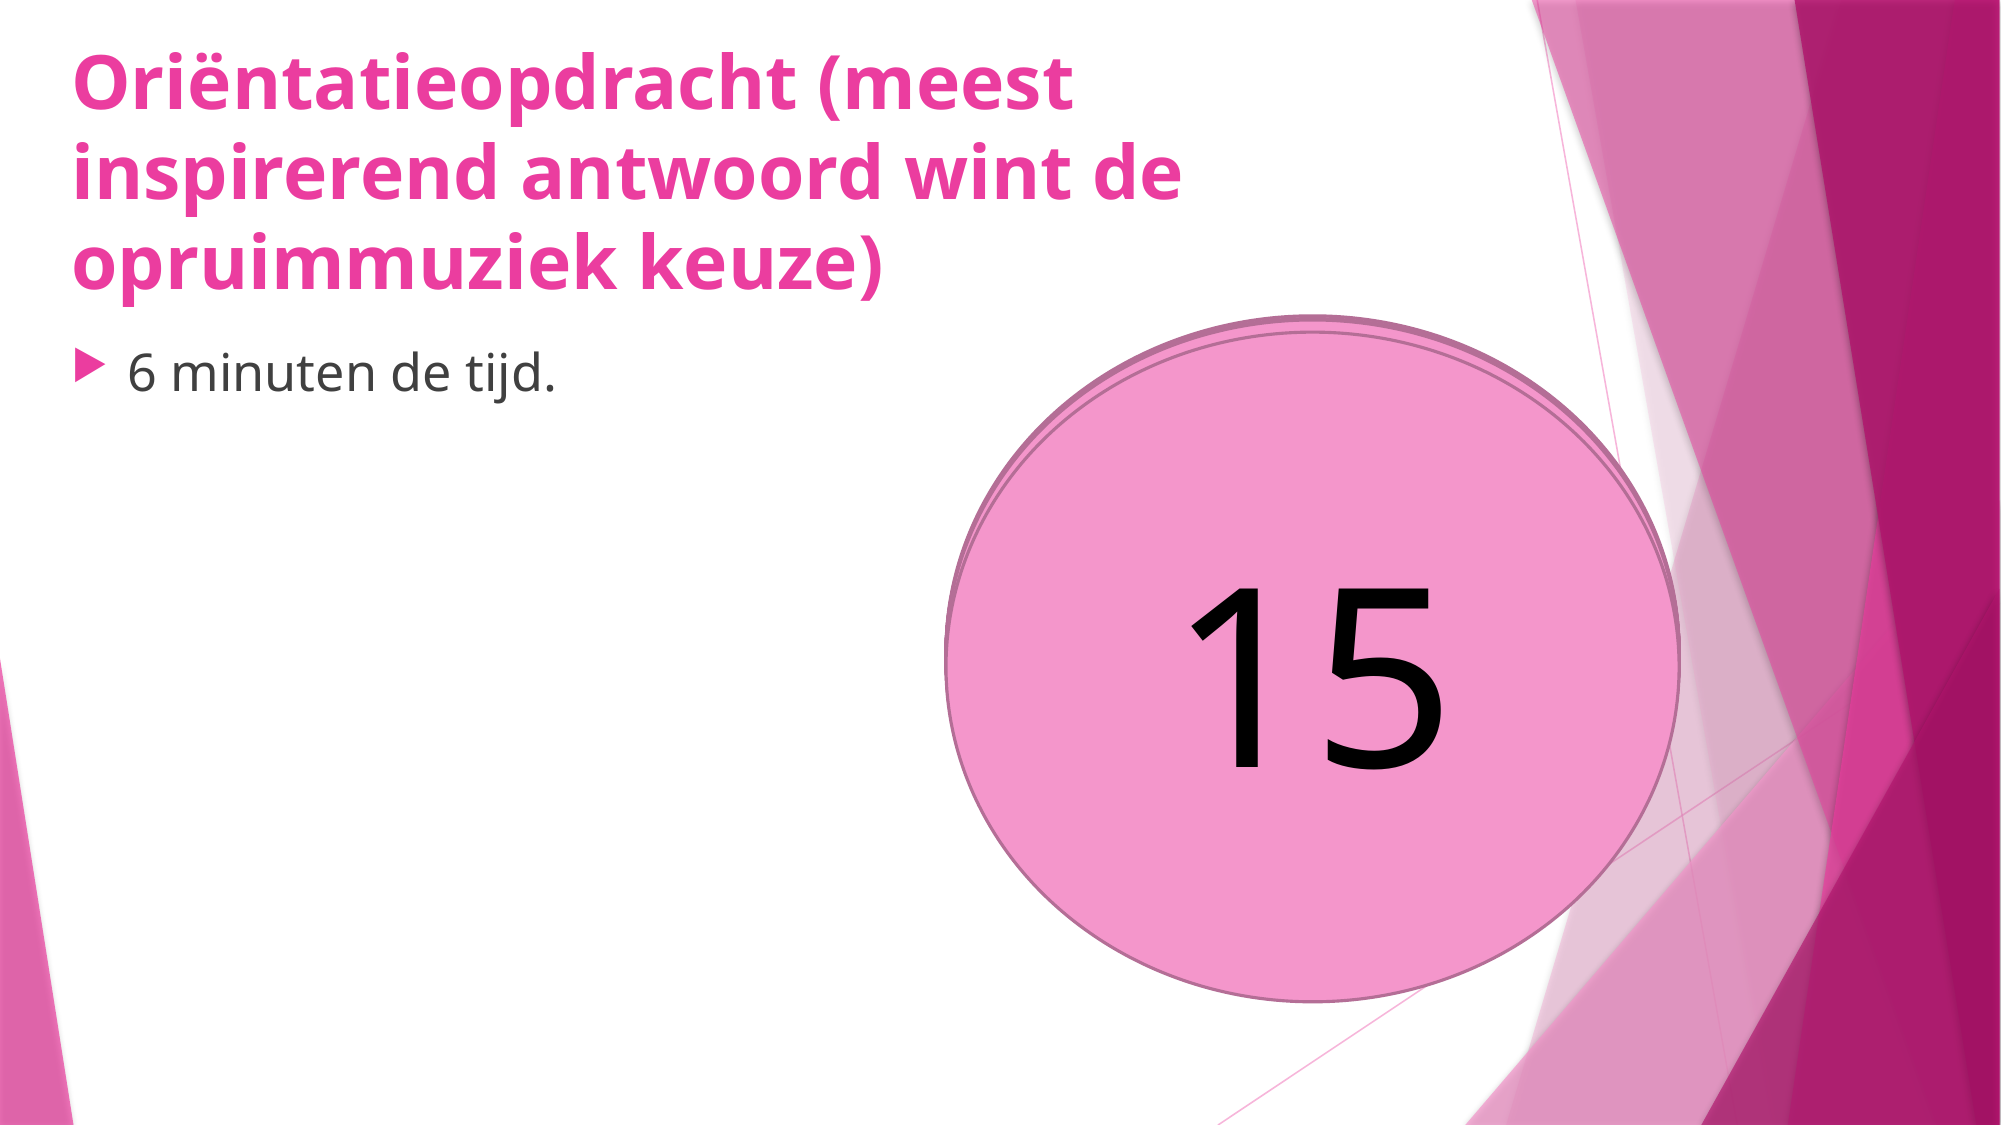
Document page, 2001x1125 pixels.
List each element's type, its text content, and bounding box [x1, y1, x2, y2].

title Oriëntatieopdracht (meest inspirerend antwoord wint de opruimmuziek keuze) [56, 27, 1522, 319]
text_box 10 [959, 314, 1668, 562]
text_box 14 [944, 318, 1681, 648]
list 6 minuten de tijd. [56, 332, 865, 1112]
text_box 15 [944, 330, 1681, 1004]
